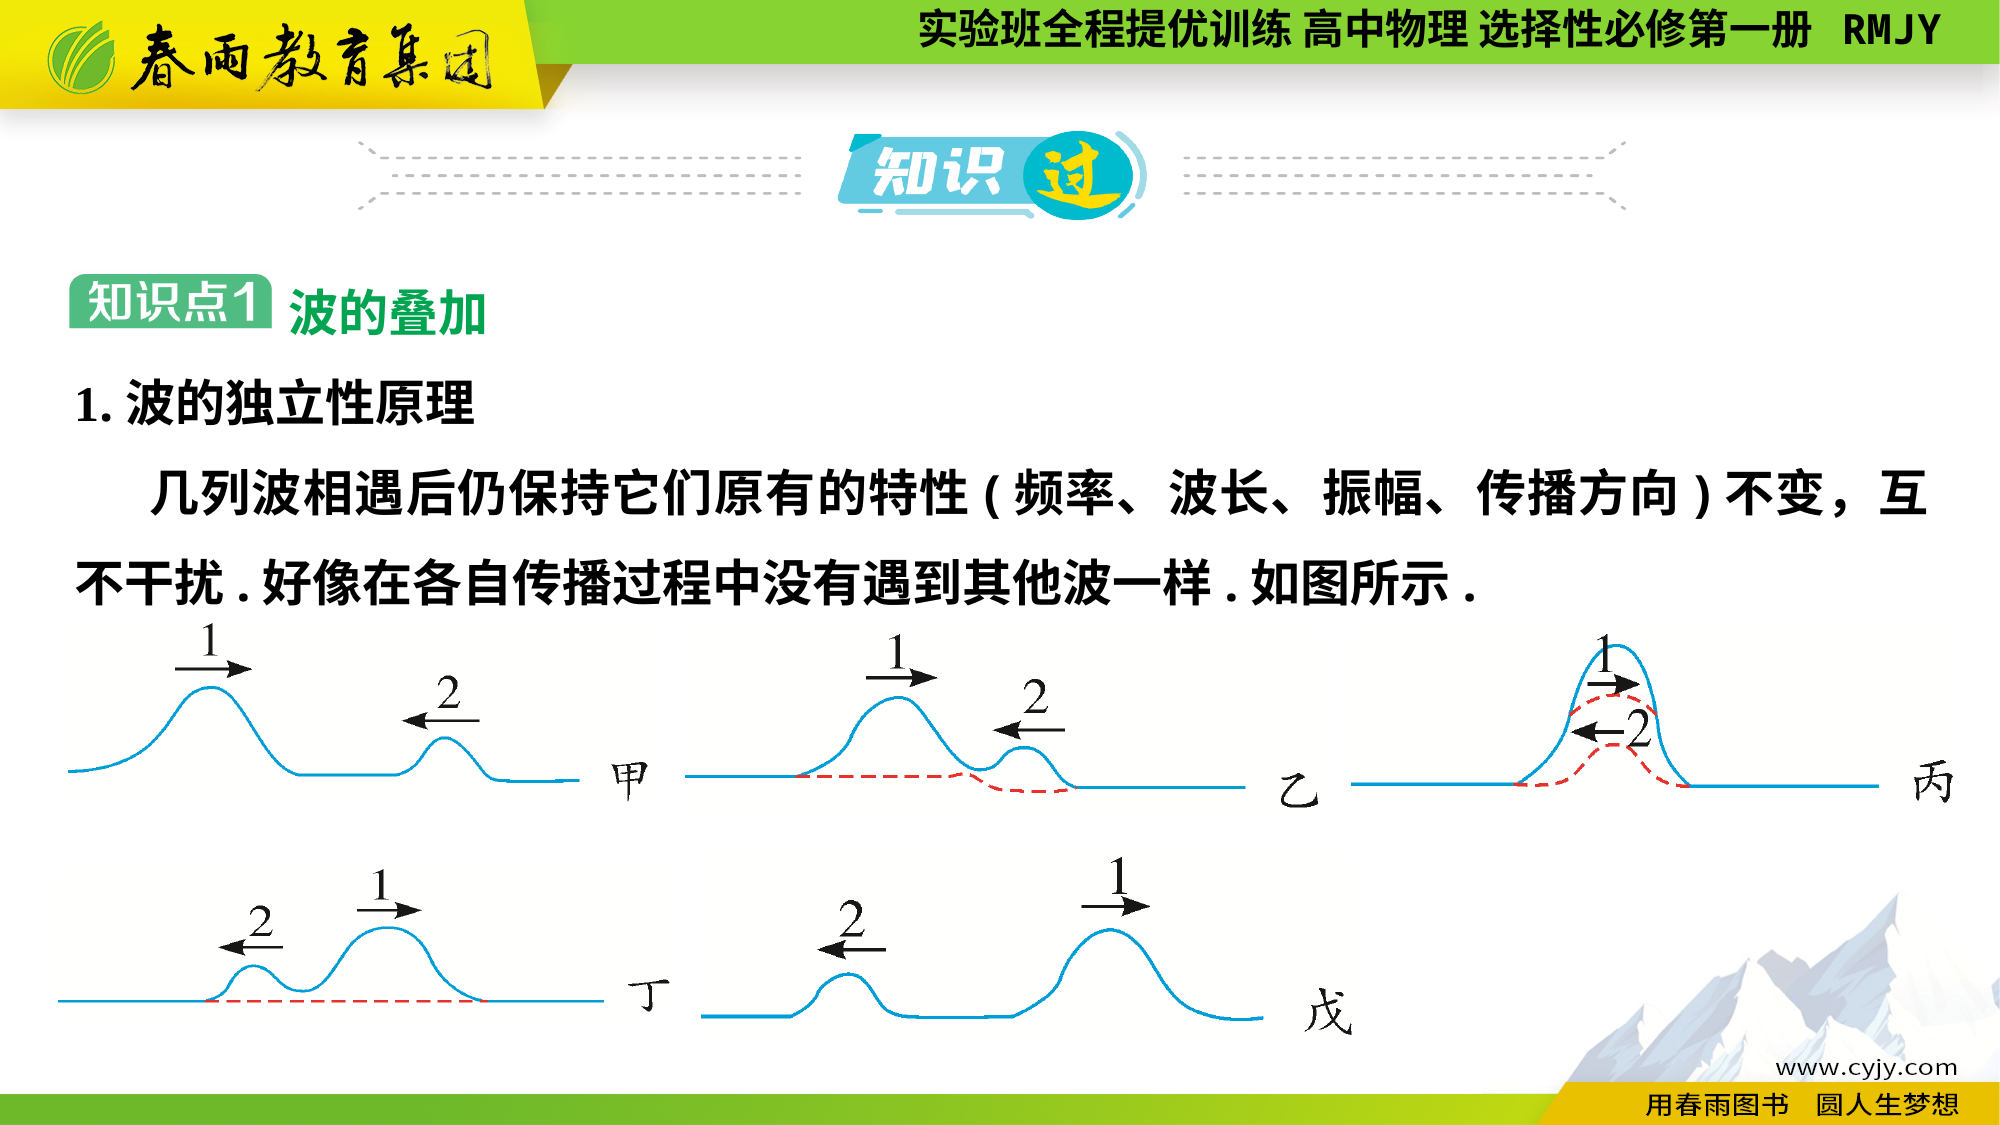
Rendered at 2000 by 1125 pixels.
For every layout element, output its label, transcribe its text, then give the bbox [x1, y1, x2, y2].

picture [0, 0, 2000, 1125]
list 波的叠加 1.波的独立性原理 几列波相遇后仍保持它们原有的特性(频率、波长、振幅、传播方向)不变，互不干扰.好像在各自传播过程中没有遇到其他波一样.如图所示. [59, 243, 1944, 622]
